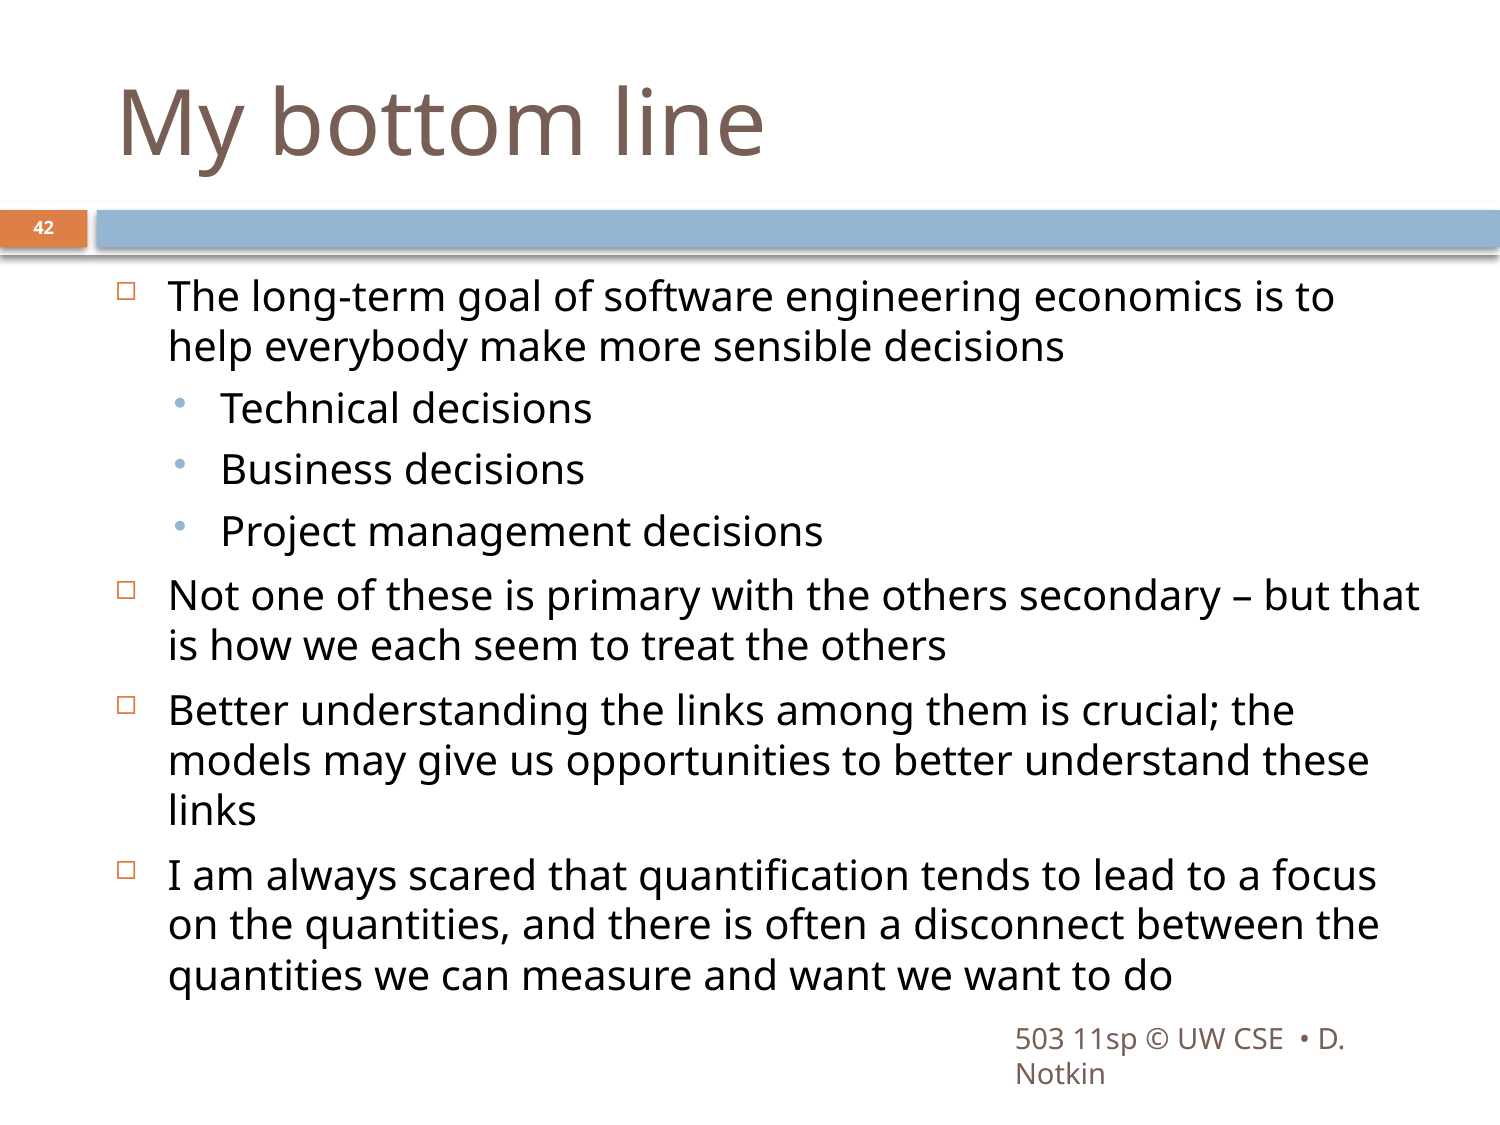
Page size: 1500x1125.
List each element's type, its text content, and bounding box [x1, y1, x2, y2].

slide_number 42 [0, 208, 88, 249]
title My bottom line [100, 37, 1438, 200]
slide_number 503 11sp © UW CSE • D. Notkin [999, 1025, 1438, 1085]
list The long-term goal of software engineering economics is to help everybody make more sensible decisions Technical decisions Business decisions Project management decisions Not one of these is primary with the others secondary – but that is how we each seem to treat the others Better understanding the links among them is crucial; the models may give us opportunities to better understand these links I am always scared that quantification tends to lead to a focus on the quantities, and there is often a disconnect between the quantities we can measure and want we want to do [100, 262, 1438, 1000]
